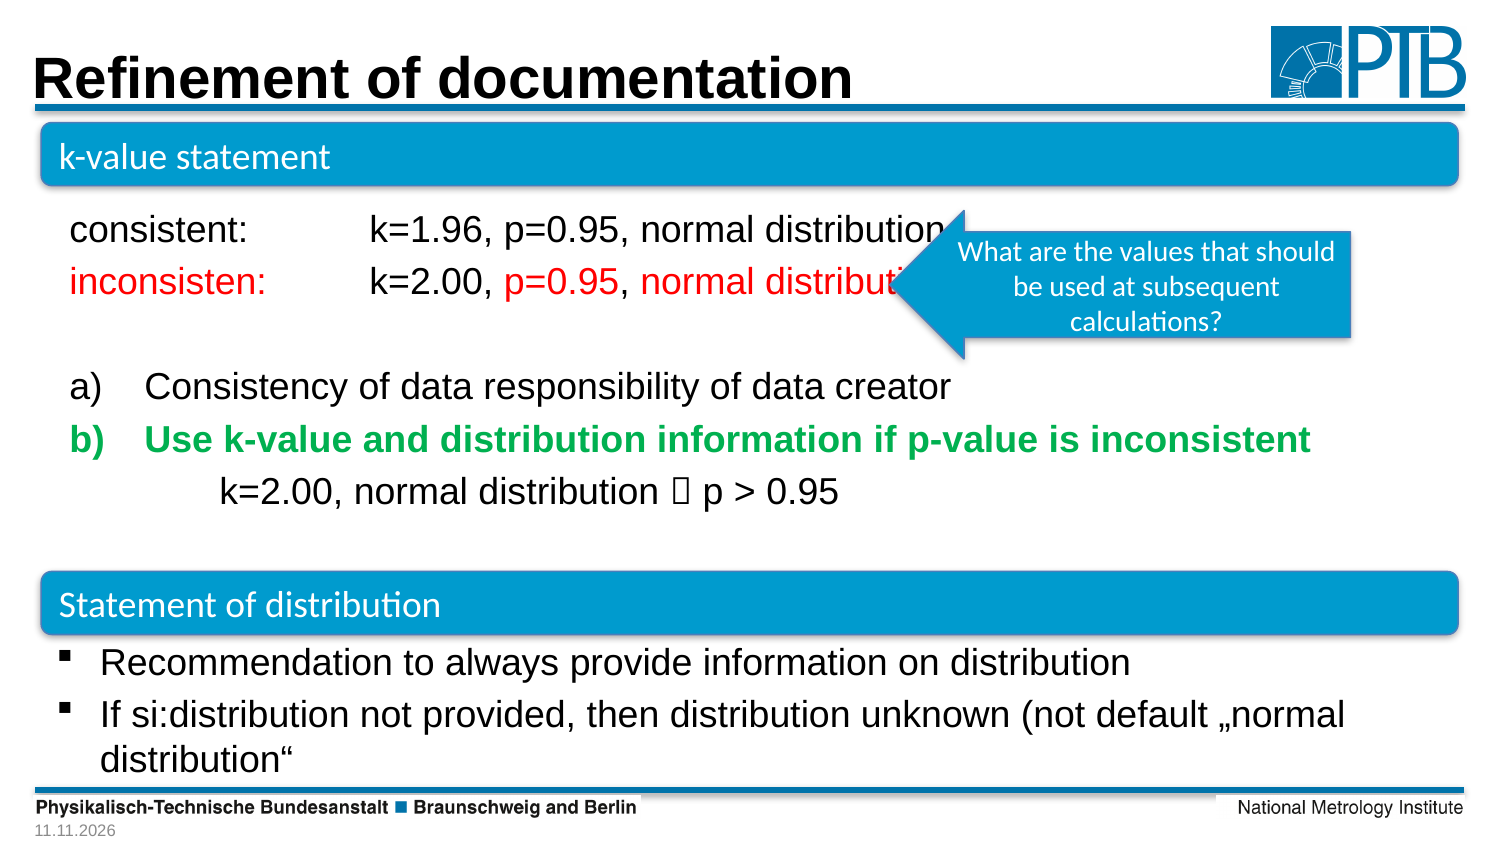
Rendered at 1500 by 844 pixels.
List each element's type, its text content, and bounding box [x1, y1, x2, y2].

picture [1216, 795, 1465, 819]
text_box k-value statement [40, 121, 1459, 187]
picture [1459, 80, 1467, 98]
list consistent: k=1.96, p=0.95, normal distribution inconsisten: k=2.00, p=0.95, normal distribution Consistency of data responsibility of data creator Use k-value and distribution information if p-value is inconsistent k=2.00, normal distribution  p > 0.95 [54, 197, 1436, 529]
title Refinement of documentation [17, 26, 1459, 123]
text_box What are the values that should be used at subsequent calculations? [889, 209, 1352, 360]
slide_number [19, 815, 669, 844]
picture [33, 795, 641, 815]
picture [1459, 26, 1467, 75]
text_box Statement of distribution [40, 570, 1459, 630]
text_box Recommendation to always provide information on distribution If si:distribution not provided, then distribution unknown (not default „normal distribution“ [41, 630, 1459, 733]
